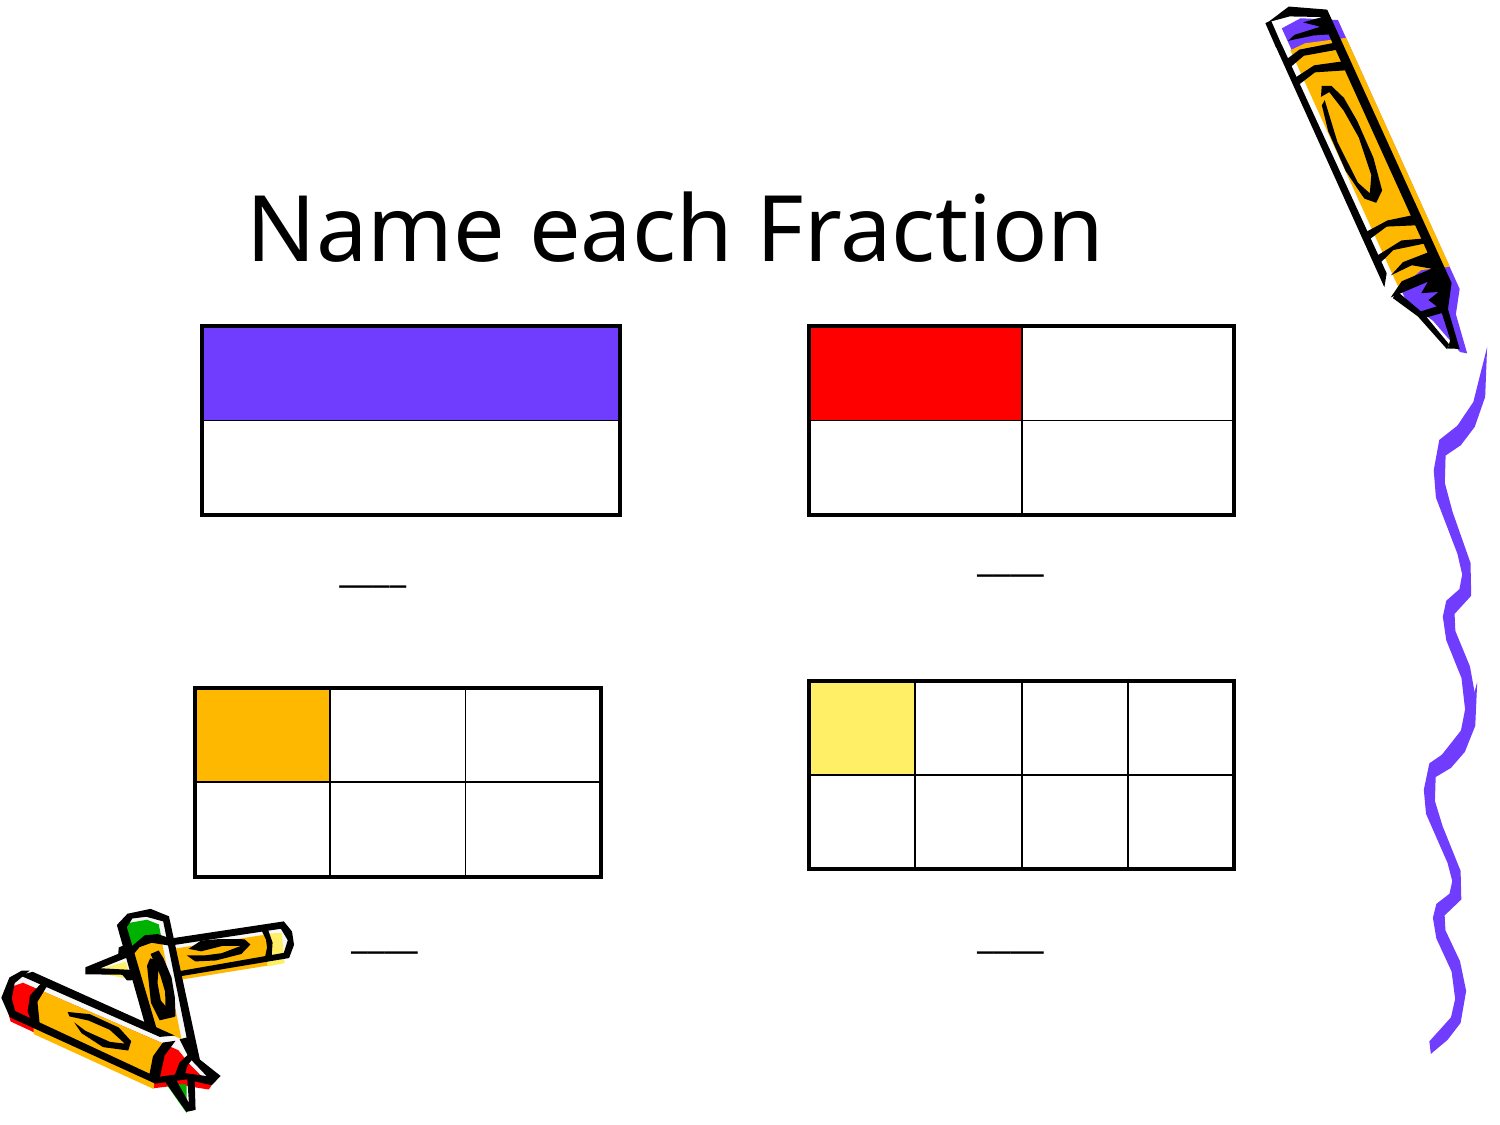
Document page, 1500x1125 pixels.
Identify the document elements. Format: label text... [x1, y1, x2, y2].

text_box ____ [962, 903, 1093, 964]
table_header [204, 328, 618, 420]
text_box ____ [962, 527, 1093, 587]
table_cell [331, 783, 465, 875]
table_header [197, 690, 329, 781]
table_header [331, 690, 465, 781]
table_cell [197, 783, 329, 875]
table_header [1129, 683, 1232, 774]
table_cell [204, 421, 618, 513]
table_header [466, 690, 599, 781]
table_cell [466, 783, 599, 875]
text_box ____ [336, 903, 467, 964]
table_header [916, 683, 1021, 774]
table_cell [1023, 776, 1127, 867]
table_header [811, 328, 1021, 420]
table_header [811, 683, 914, 774]
table_header [1023, 328, 1232, 420]
table_cell [1023, 421, 1232, 513]
text_box ____ [324, 537, 455, 598]
table_cell [811, 421, 1021, 513]
table_cell [916, 776, 1021, 867]
title Name each Fraction [112, 24, 1240, 288]
table_cell [1129, 776, 1232, 867]
table_cell [811, 776, 914, 867]
table_header [1023, 683, 1127, 774]
